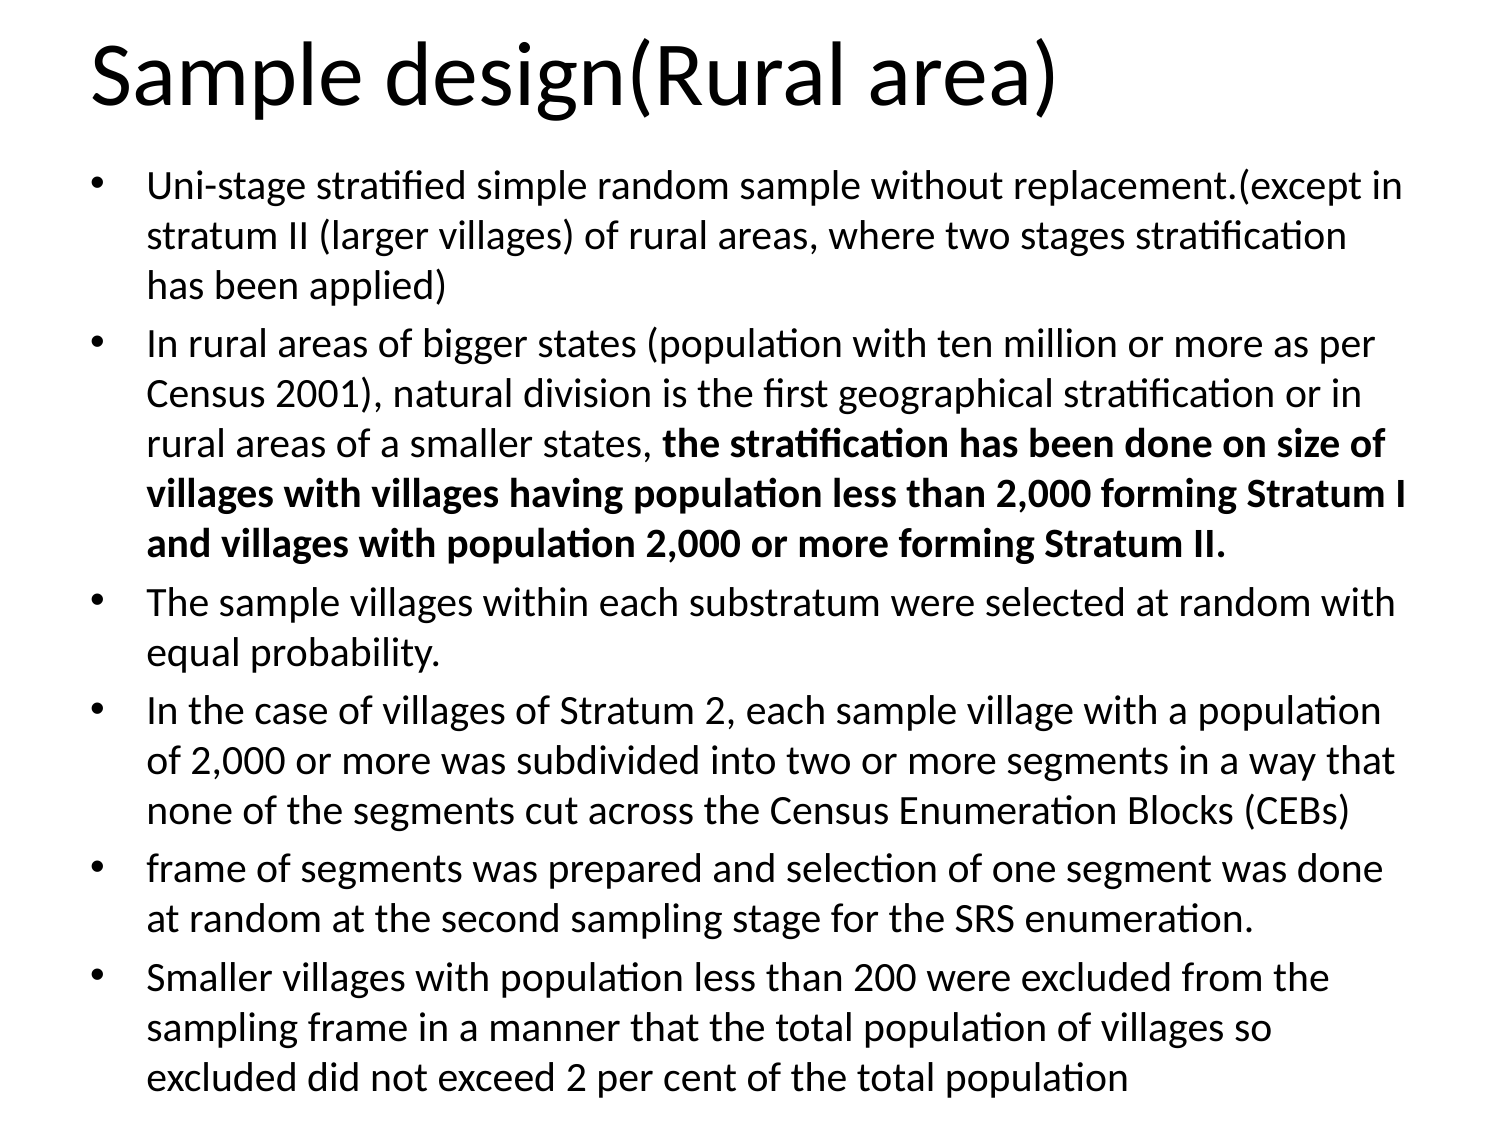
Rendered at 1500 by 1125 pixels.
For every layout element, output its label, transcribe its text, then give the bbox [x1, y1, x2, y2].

list Uni-stage stratified simple random sample without replacement.(except in stratum II (larger villages) of rural areas, where two stages stratification has been applied) In rural areas of bigger states (population with ten million or more as per Census 2001), natural division is the first geographical stratification or in rural areas of a smaller states, the stratification has been done on size of villages with villages having population less than 2,000 forming Stratum I and villages with population 2,000 or more forming Stratum II. The sample villages within each substratum were selected at random with equal probability. In the case of villages of Stratum 2, each sample village with a population of 2,000 or more was subdivided into two or more segments in a way that none of the segments cut across the Census Enumeration Blocks (CEBs) frame of segments was prepared and selection of one segment was done at random at the second sampling stage for the SRS enumeration. Smaller villages with population less than 200 were excluded from the sampling frame in a manner that the total population of villages so excluded did not exceed 2 per cent of the total population [75, 149, 1425, 1125]
title Sample design(Rural area) [75, 0, 1425, 138]
